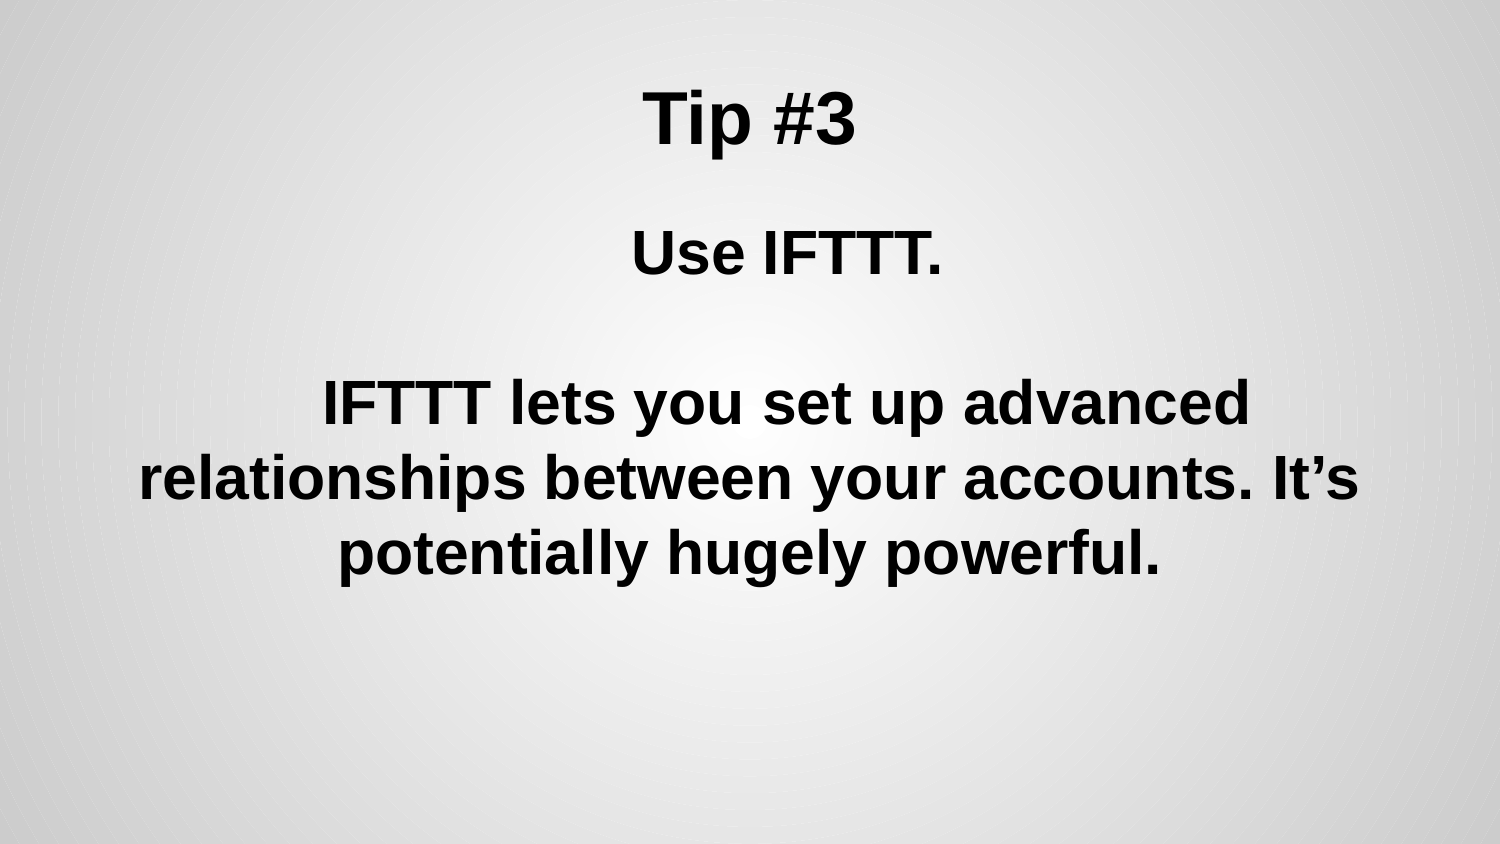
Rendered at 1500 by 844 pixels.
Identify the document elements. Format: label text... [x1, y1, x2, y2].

title Tip #3 [75, 33, 1425, 175]
list Use IFTTT. IFTTT lets you set up advanced relationships between your accounts. It’s potentially hugely powerful. [75, 196, 1425, 808]
